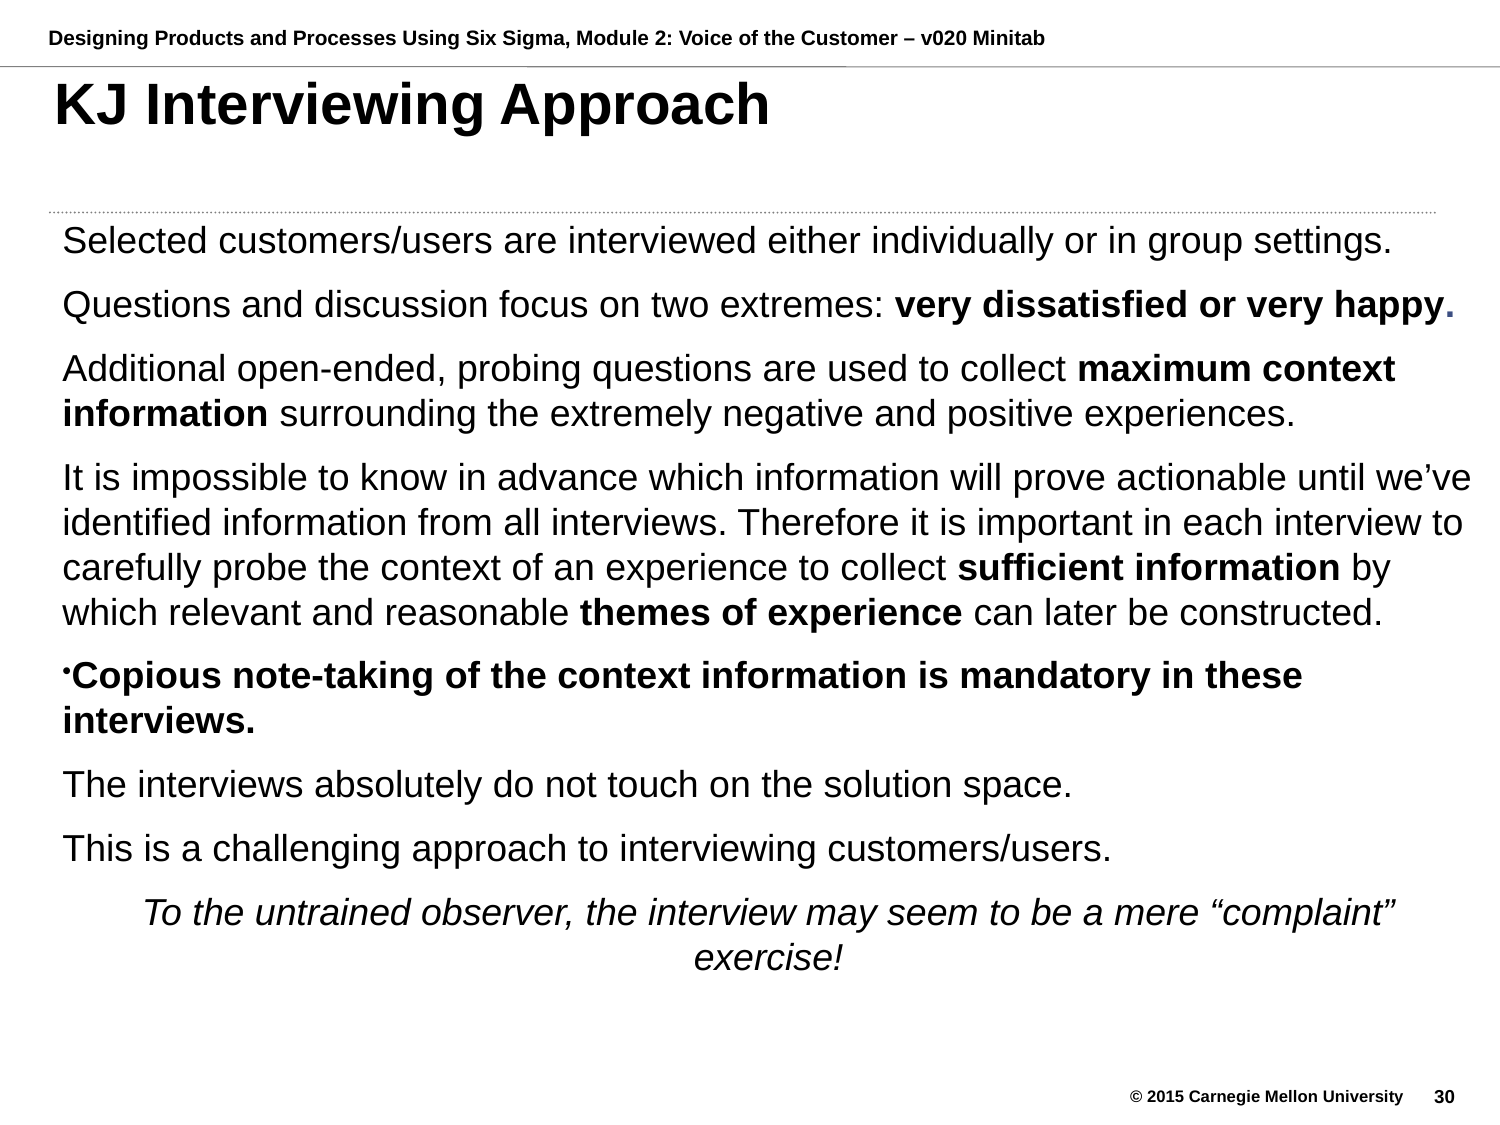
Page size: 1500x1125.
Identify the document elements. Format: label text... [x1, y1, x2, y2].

list Selected customers/users are interviewed either individually or in group settings. Questions and discussion focus on two extremes: very dissatisfied or very happy. Additional open-ended, probing questions are used to collect maximum context information surrounding the extremely negative and positive experiences. It is impossible to know in advance which information will prove actionable until we’ve identified information from all interviews. Therefore it is important in each interview to carefully probe the context of an experience to collect sufficient information by which relevant and reasonable themes of experience can later be constructed. Copious note-taking of the context information is mandatory in these interviews. The interviews absolutely do not touch on the solution space. This is a challenging approach to interviewing customers/users. To the untrained observer, the interview may seem to be a mere “complaint” exercise! [62, 216, 1475, 1075]
title KJ Interviewing Approach [54, 79, 1393, 144]
